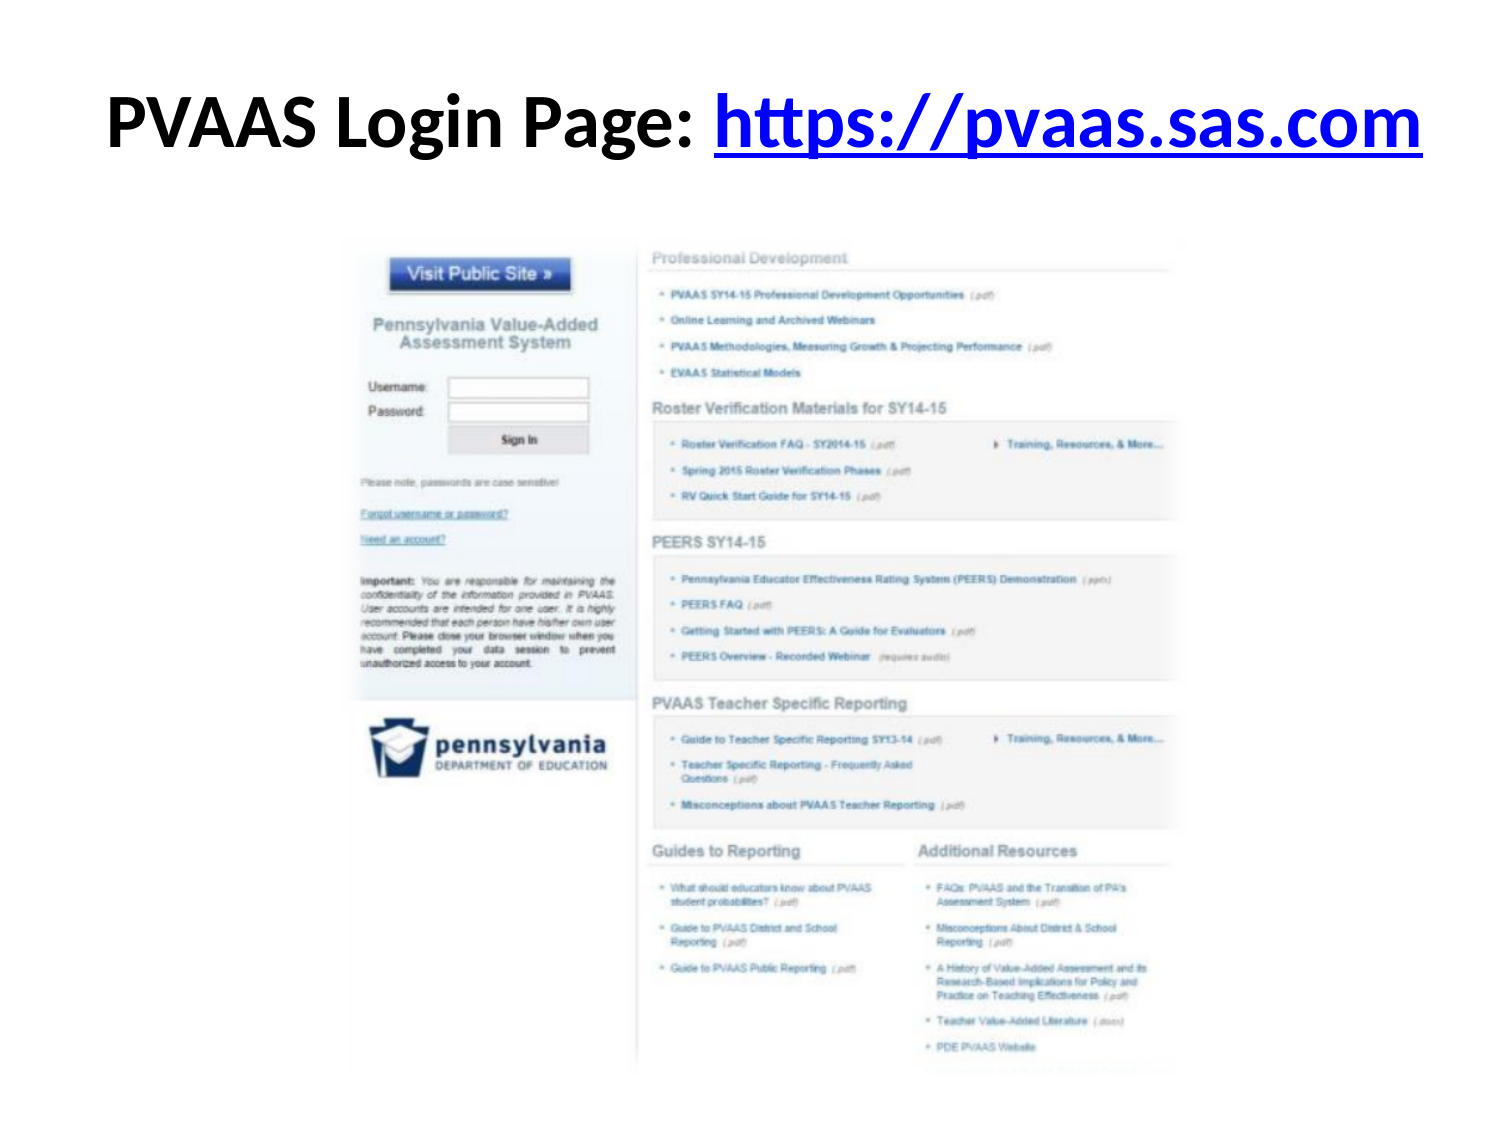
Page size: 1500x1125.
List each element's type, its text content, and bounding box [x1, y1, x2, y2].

picture [339, 237, 1190, 1077]
title PVAAS Login Page: https://pvaas.sas.com [89, 50, 1440, 184]
